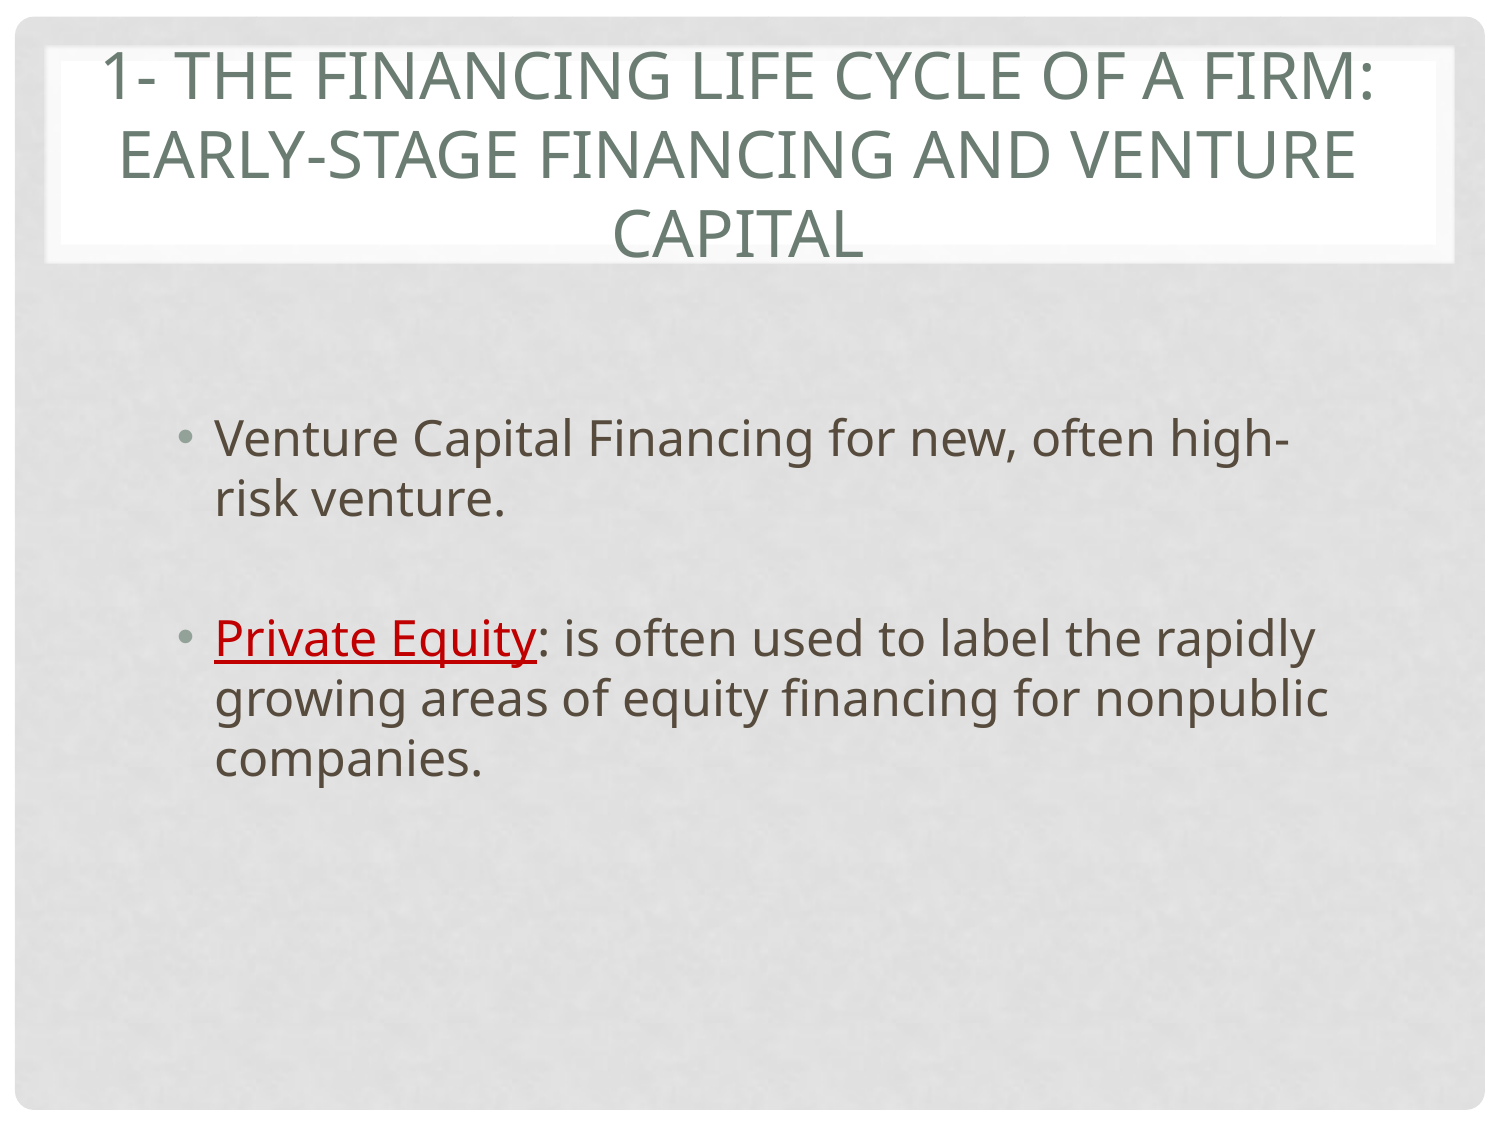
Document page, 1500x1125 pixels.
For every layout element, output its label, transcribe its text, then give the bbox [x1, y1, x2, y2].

list Venture Capital Financing for new, often high-risk venture. Private Equity: is often used to label the rapidly growing areas of equity financing for nonpublic companies. [143, 398, 1359, 1005]
title 1- The Financing Life Cycle of a Firm: Early-Stage Financing and Venture Capital [0, 25, 1477, 279]
